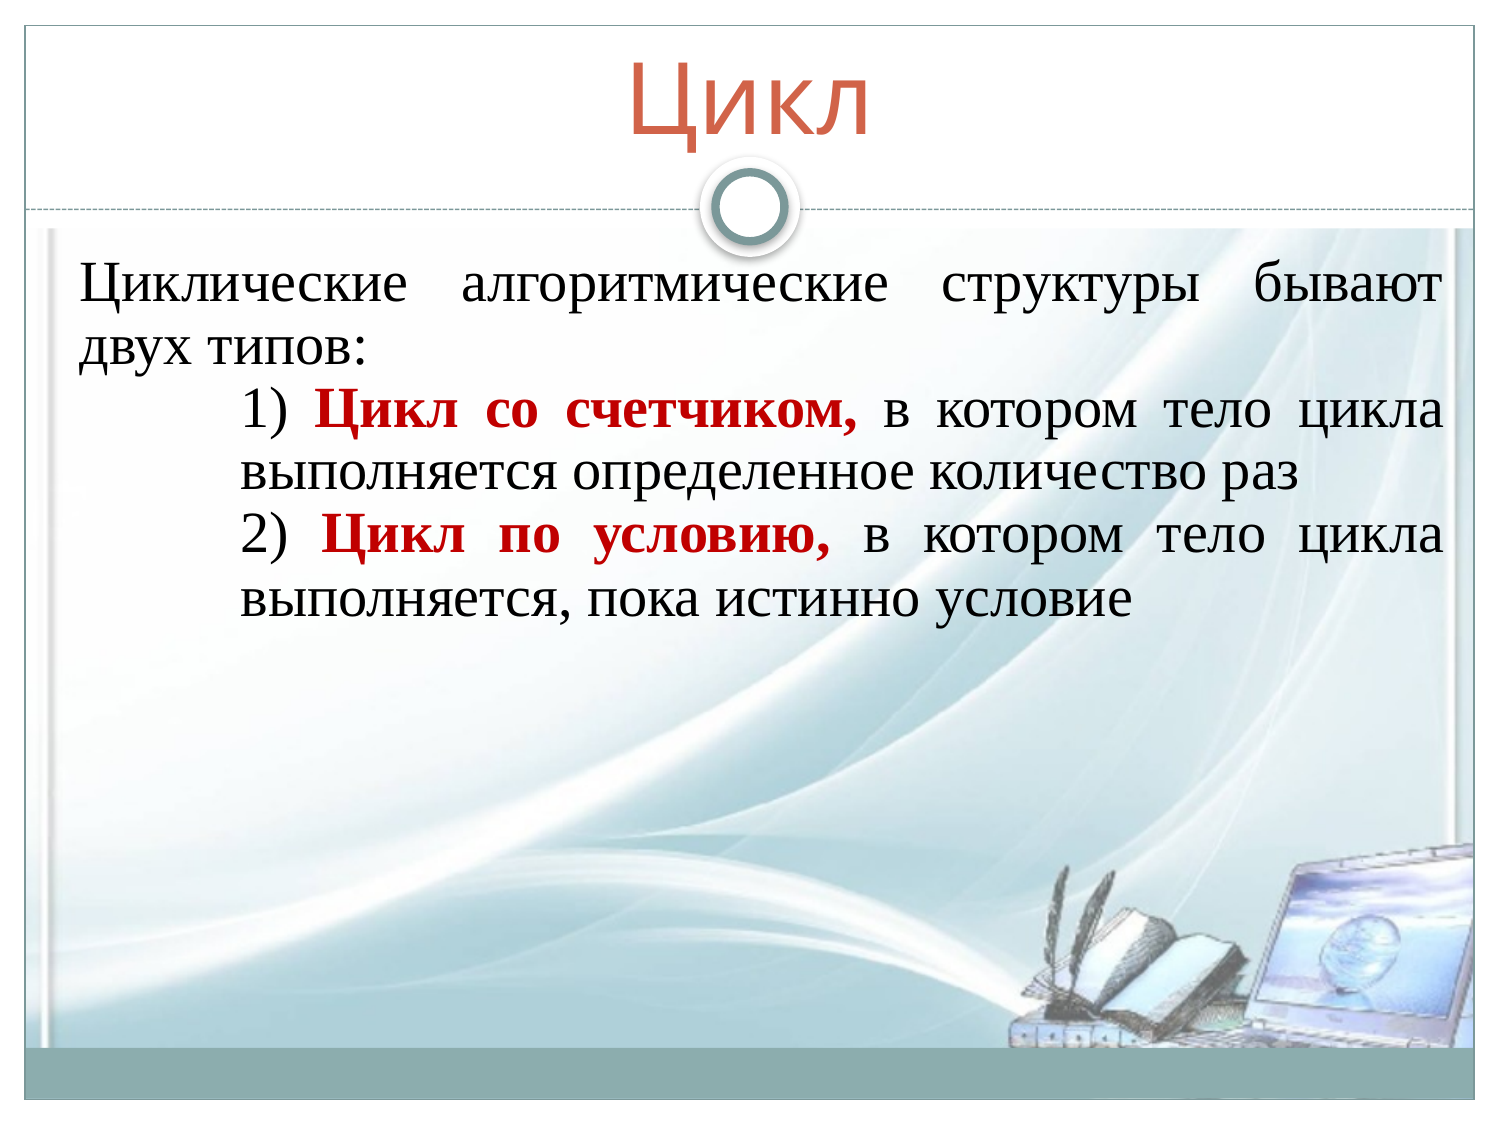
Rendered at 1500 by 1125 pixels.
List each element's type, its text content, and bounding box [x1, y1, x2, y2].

text_box Циклические алгоритмические структуры бывают двух типов: Цикл со счетчиком, в котором тело цикла выполняется определенное количество раз Цикл по условию, в котором тело цикла выполняется, пока истинно условие [64, 243, 1459, 636]
title Цикл [49, 37, 1450, 162]
picture [26, 229, 1473, 1047]
